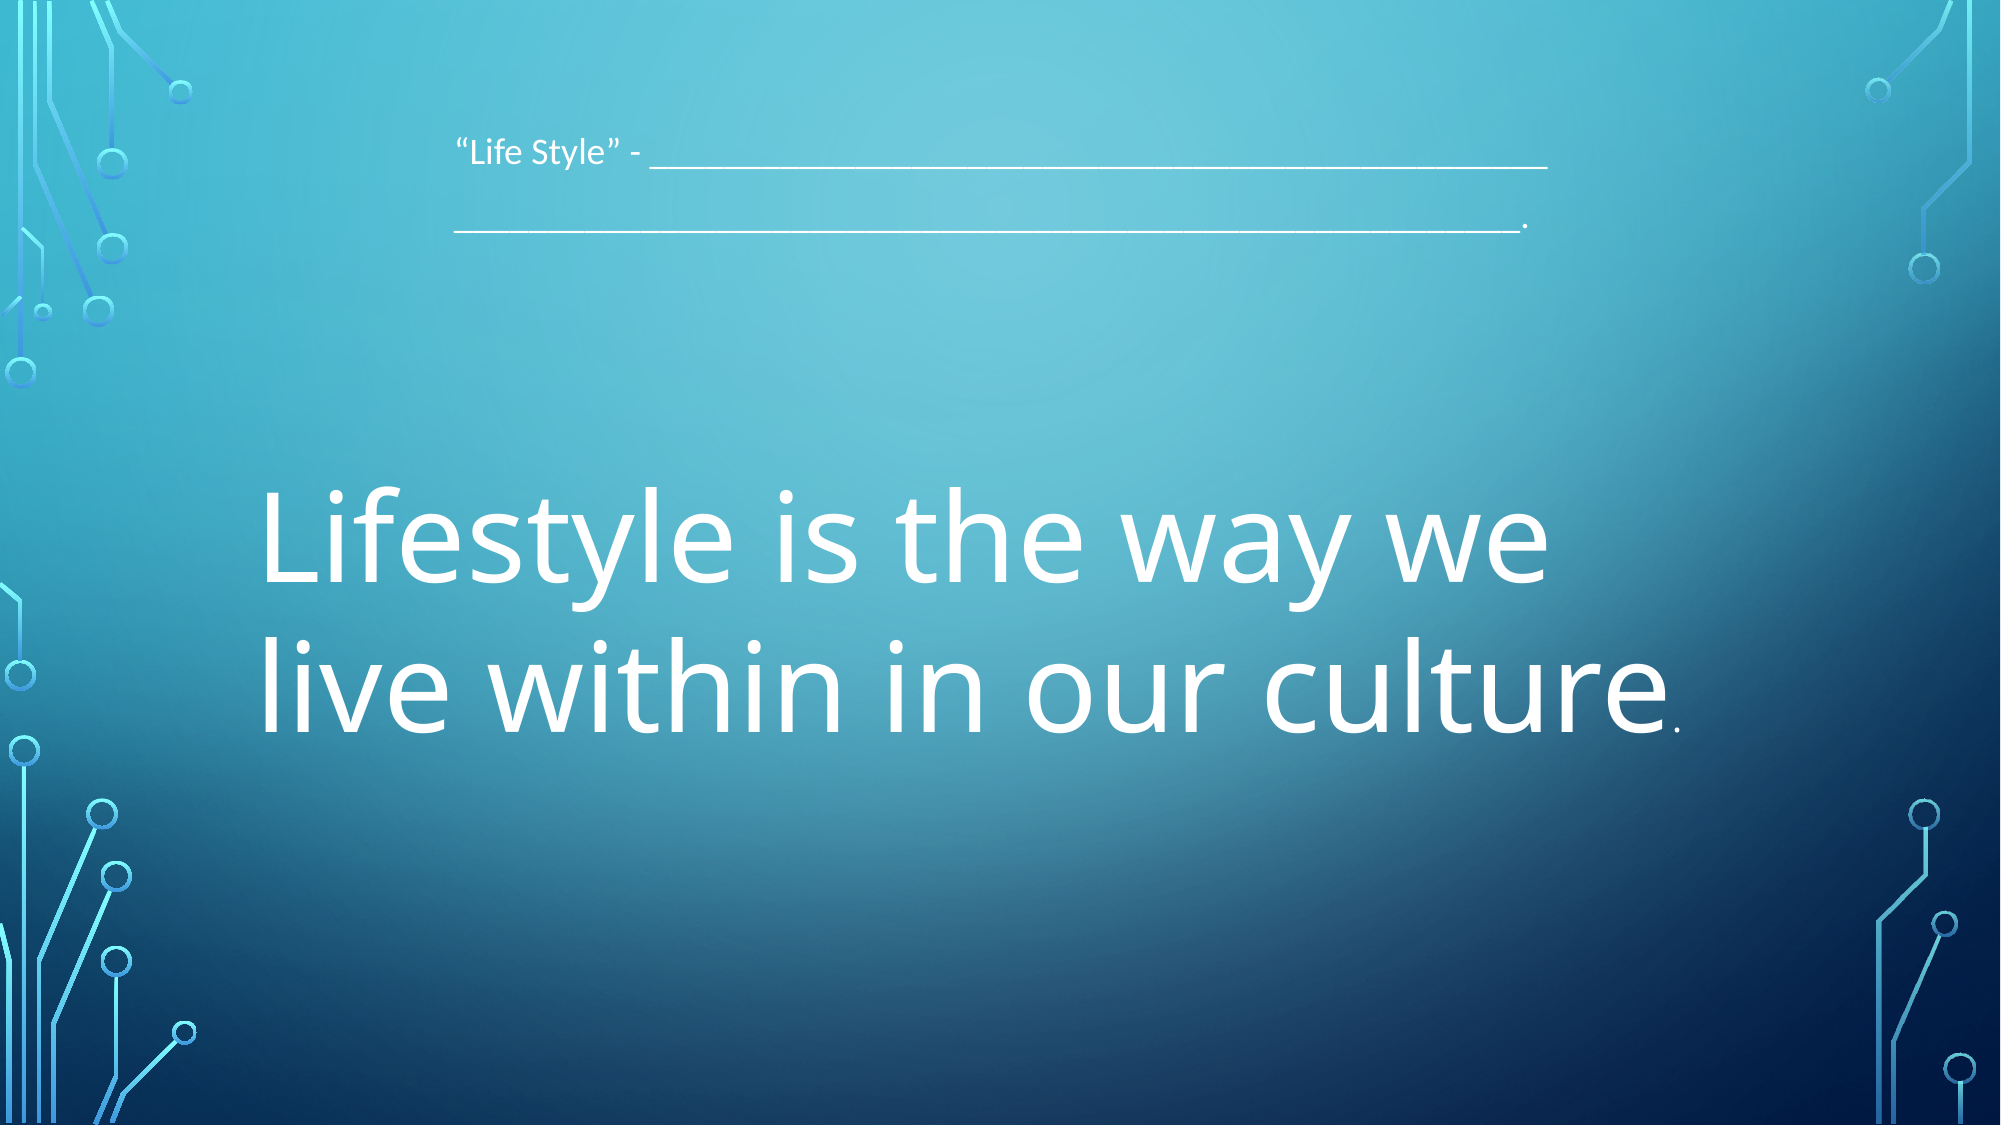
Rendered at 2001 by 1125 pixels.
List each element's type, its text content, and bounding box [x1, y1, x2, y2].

text_box Lifestyle is the way we live within in our culture. [240, 449, 1712, 765]
text_box “Life Style” - ________________________________________________ _________________________________________________________. [438, 116, 1805, 244]
